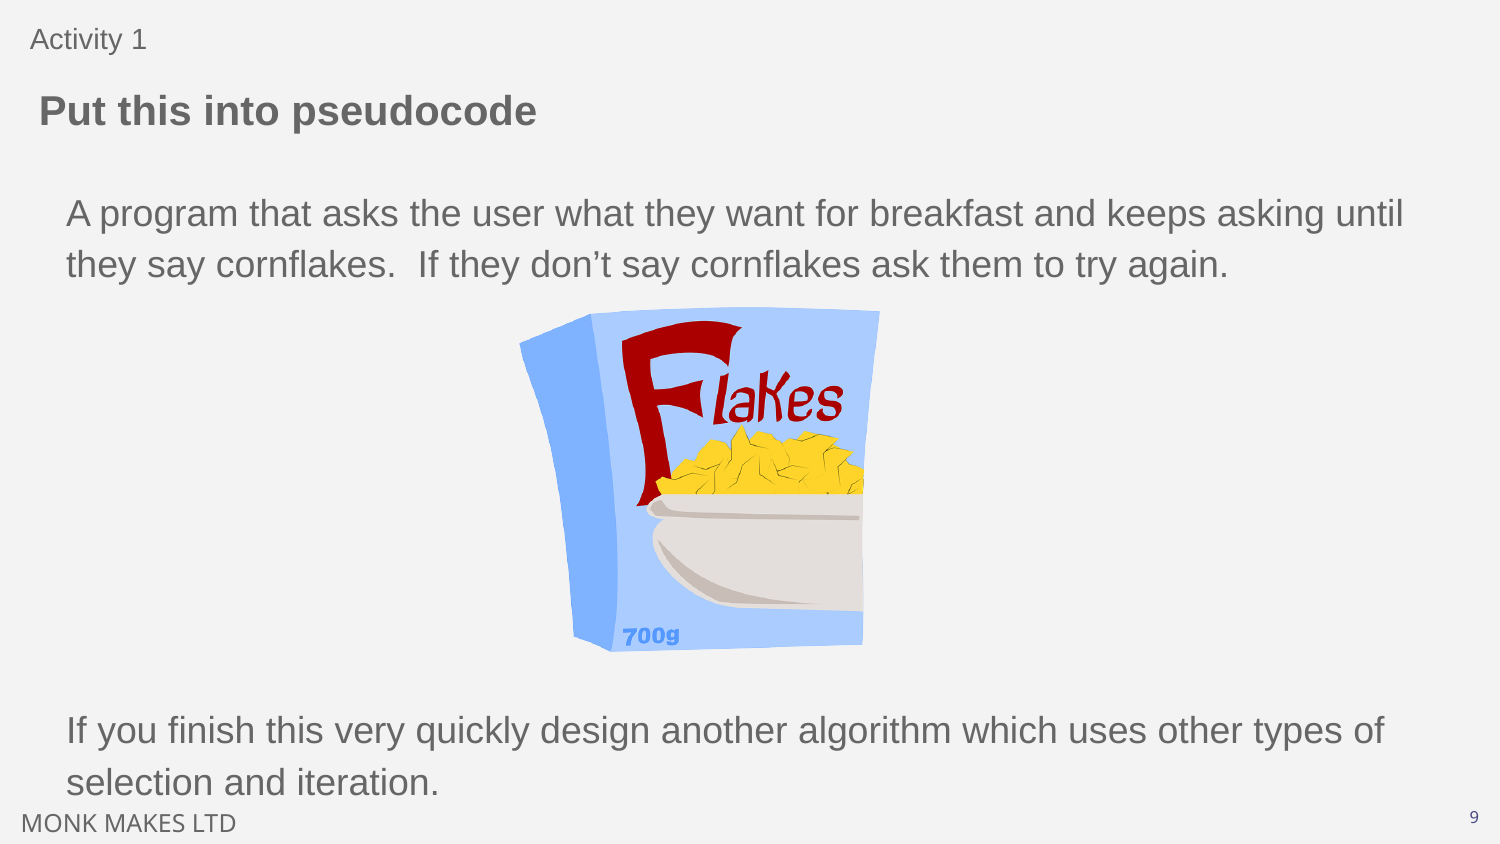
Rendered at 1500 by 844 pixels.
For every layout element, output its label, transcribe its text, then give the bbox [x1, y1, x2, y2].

picture [518, 306, 880, 653]
list A program that asks the user what they want for breakfast and keeps asking until they say cornflakes. If they don’t say cornflakes ask them to try again. If you finish this very quickly design another algorithm which uses other types of selection and iteration. [51, 166, 1449, 793]
title Put this into pseudocode [24, 52, 1422, 167]
subtitle Activity 1 [14, 0, 1500, 52]
slide_number ‹#› [1448, 792, 1500, 844]
